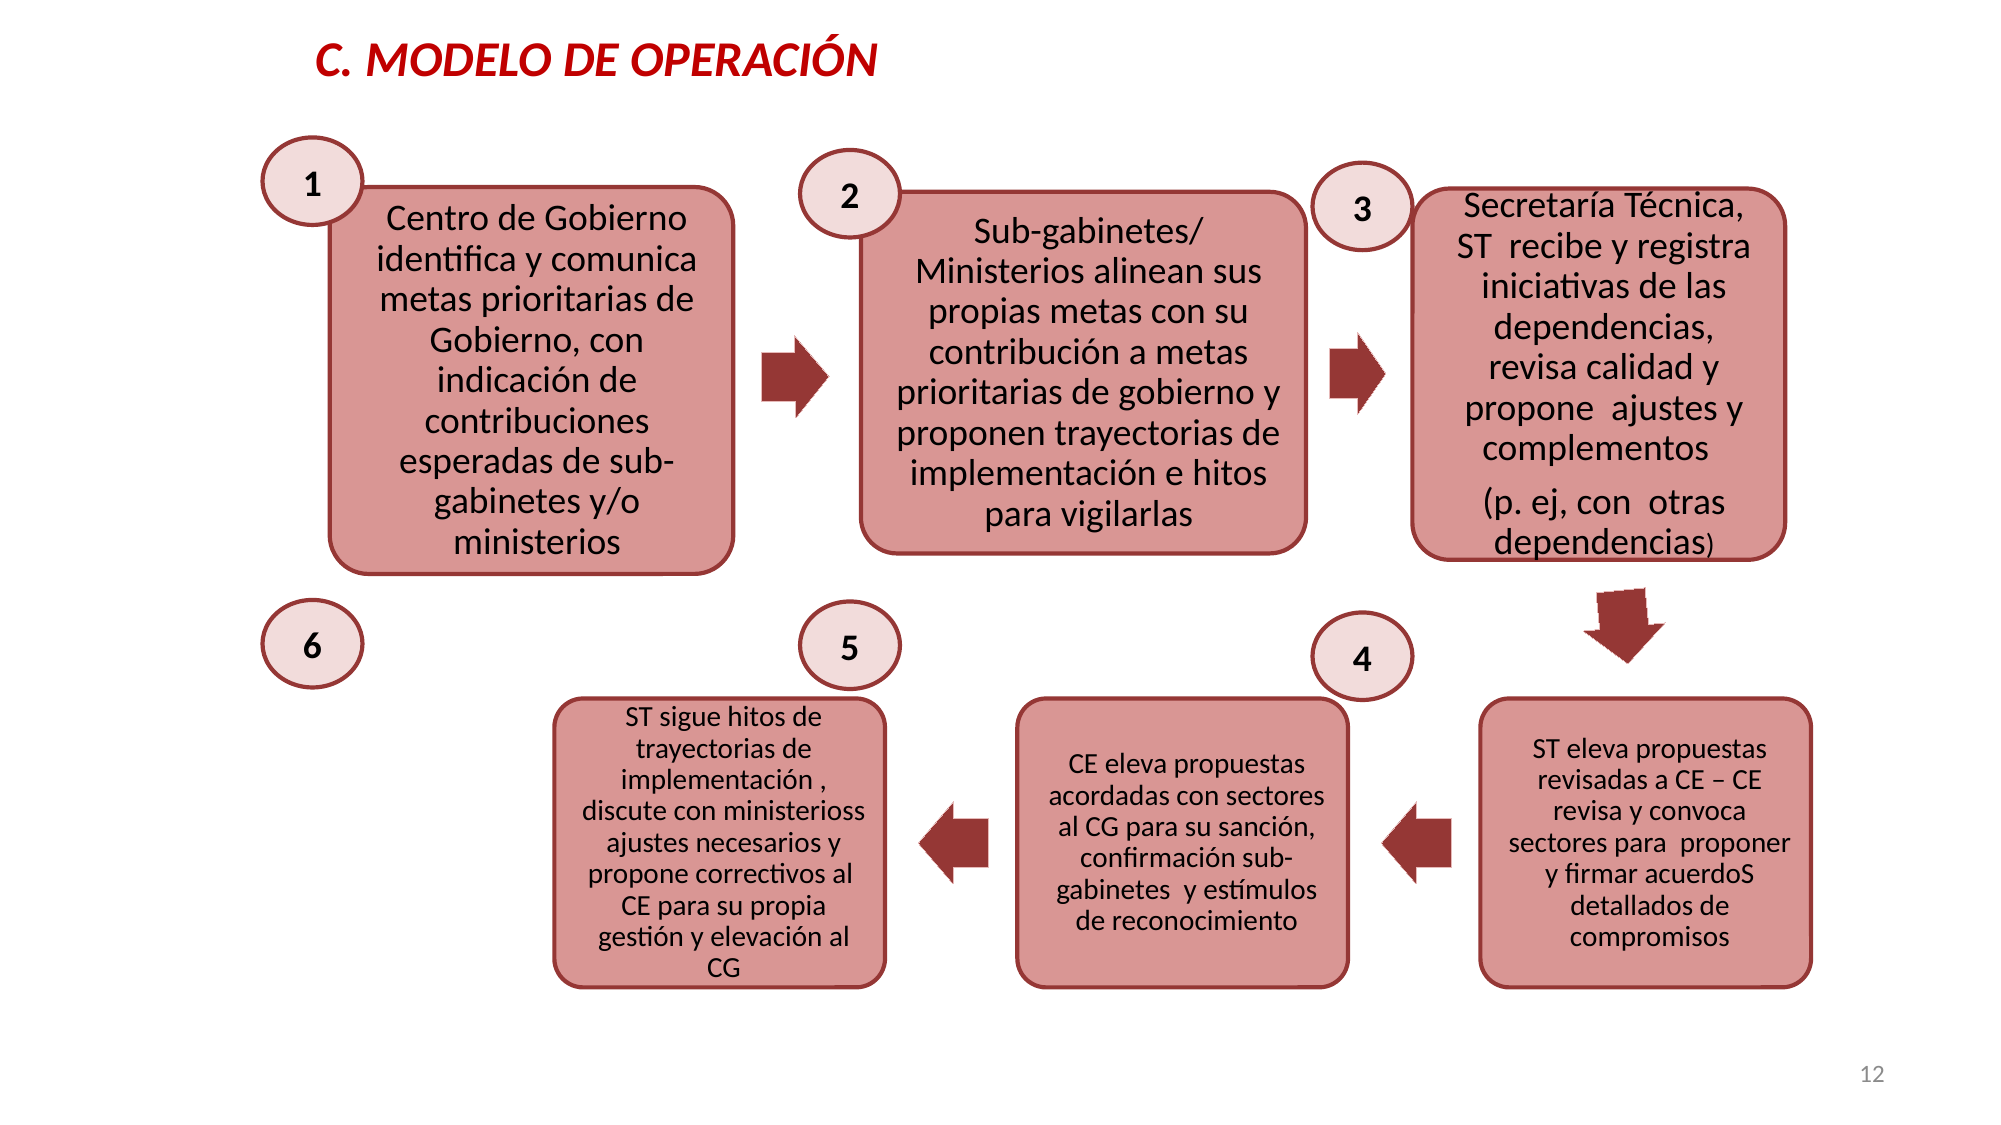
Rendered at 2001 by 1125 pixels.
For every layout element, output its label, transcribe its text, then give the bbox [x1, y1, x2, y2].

text_box 1 [260, 135, 365, 207]
title C. MODELO DE OPERACIÓN [300, 24, 1688, 88]
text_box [274, 178, 1862, 988]
slide_number 12 [1433, 1042, 1900, 1103]
text_box 3 [1322, 160, 1403, 177]
text_box 2 [801, 147, 899, 177]
text_box 6 [260, 618, 269, 669]
